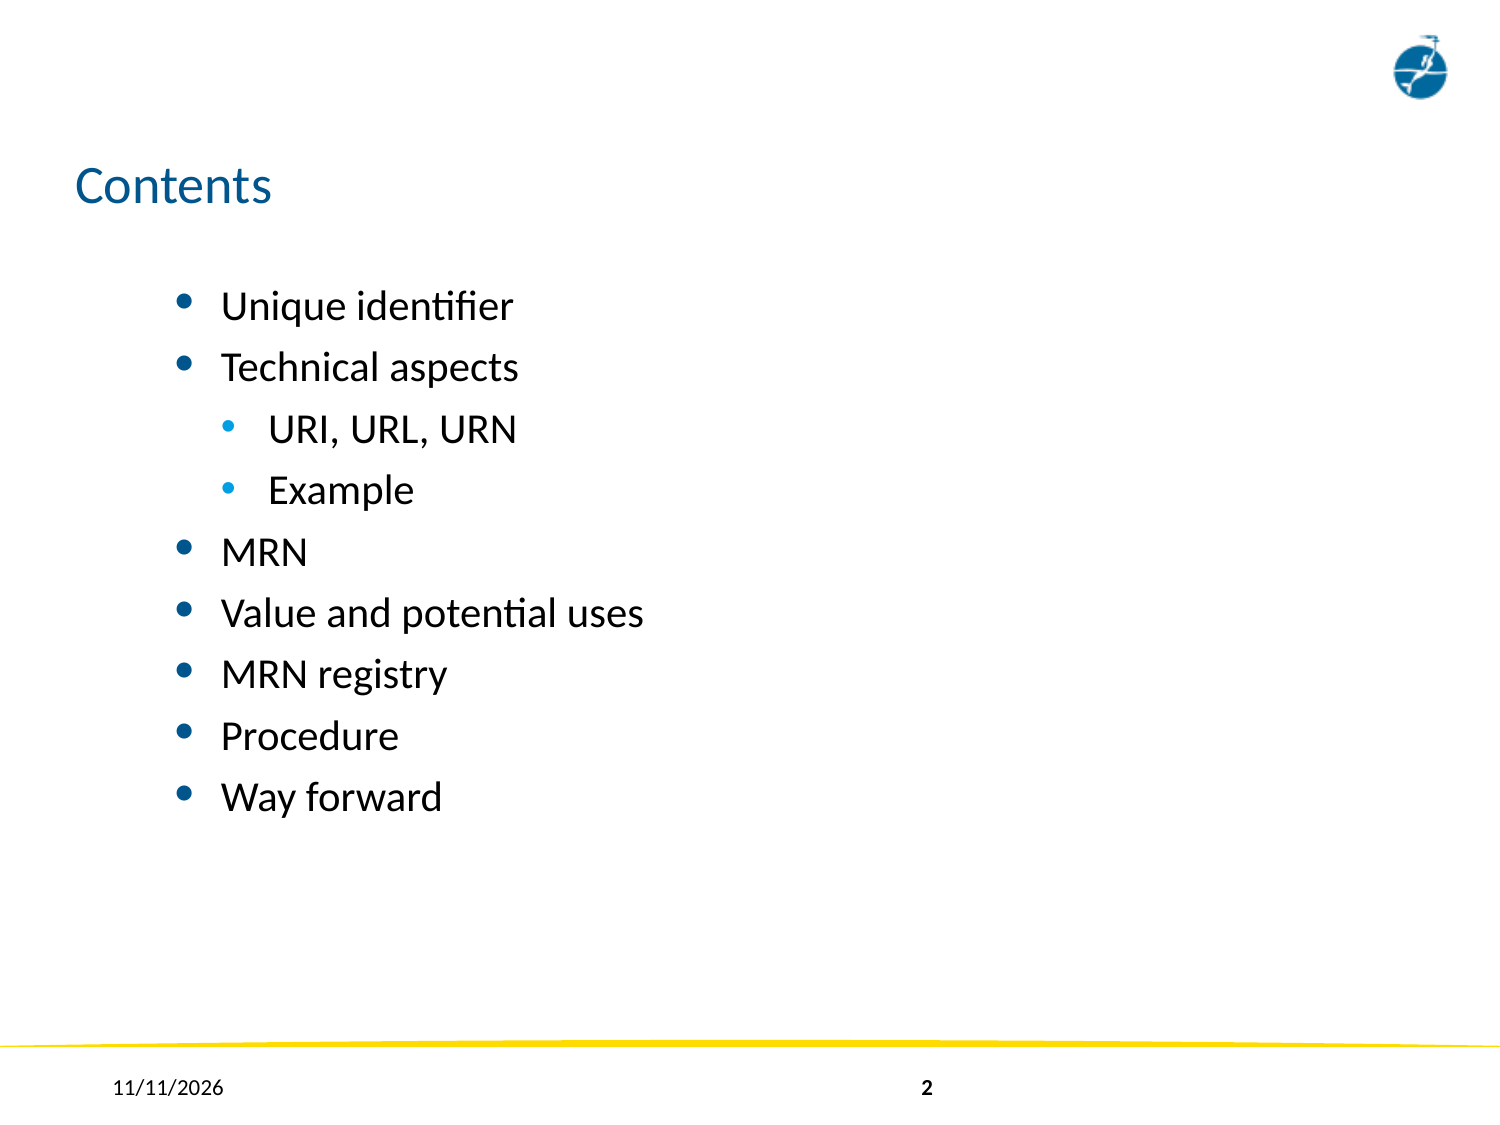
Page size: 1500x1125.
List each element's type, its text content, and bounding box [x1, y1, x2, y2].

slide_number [112, 1046, 461, 1125]
title Contents [75, 74, 1425, 215]
list Unique identifier Technical aspects URI, URL, URN Example MRN Value and potential uses MRN registry Procedure Way forward [173, 267, 1500, 1038]
slide_number 2 [466, 1046, 1388, 1125]
